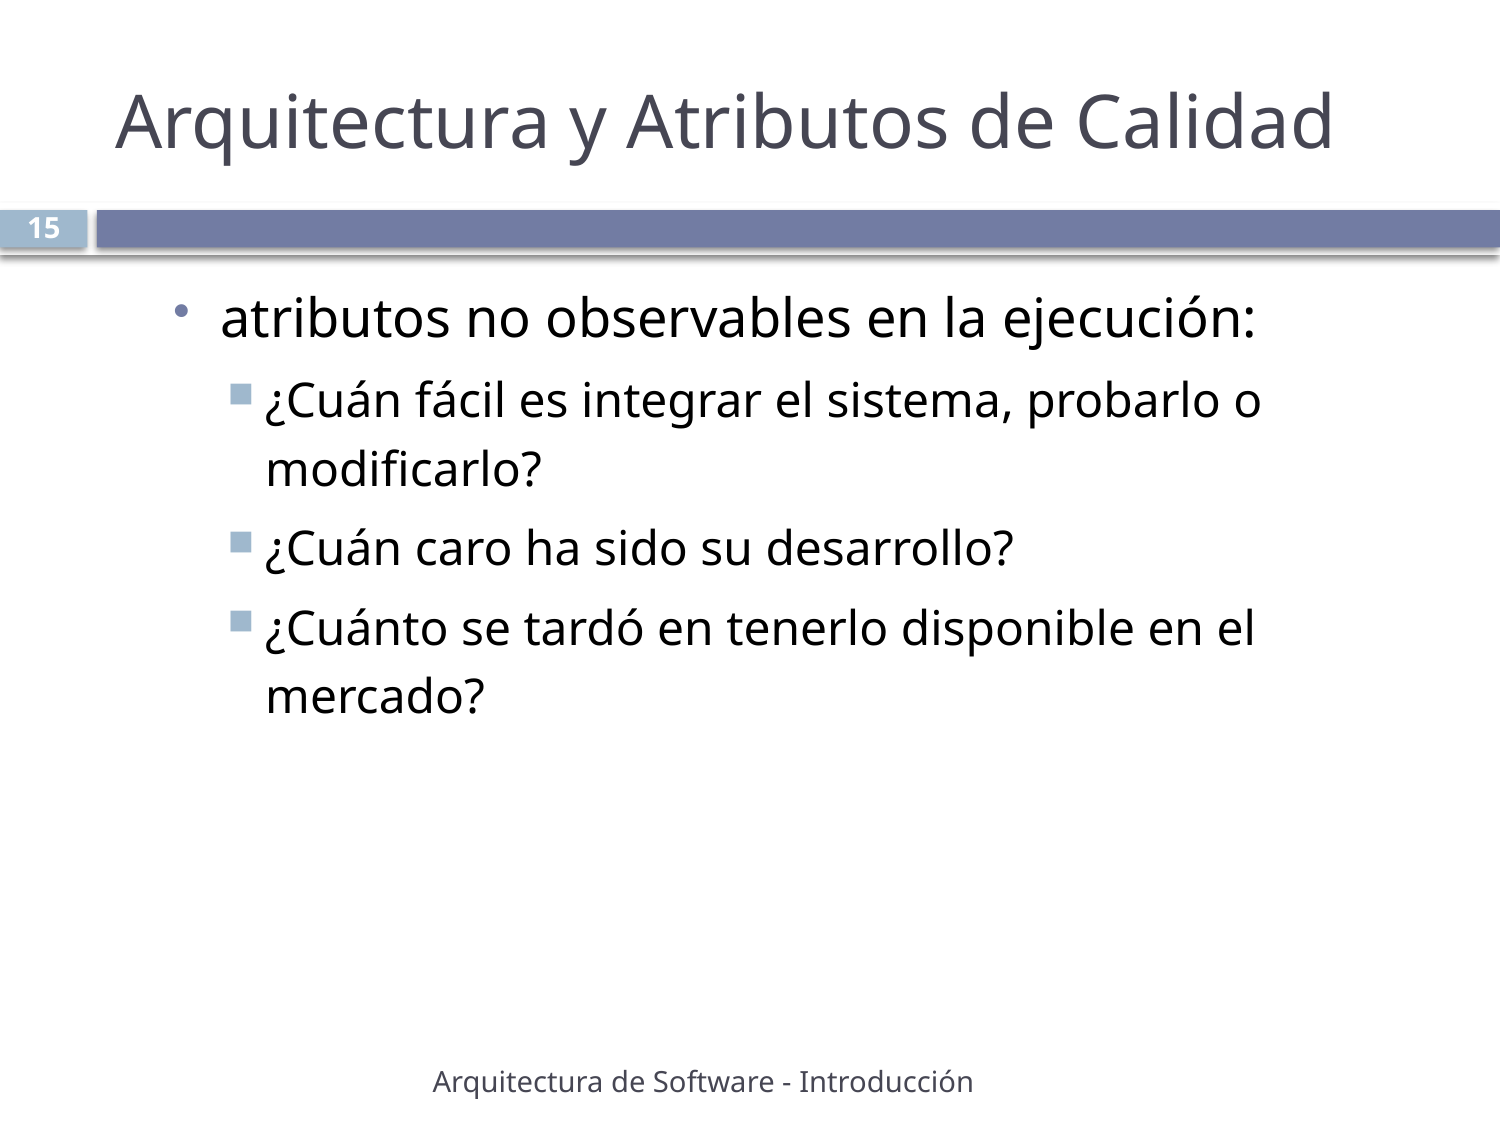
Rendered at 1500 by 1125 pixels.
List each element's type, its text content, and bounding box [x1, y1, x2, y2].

slide_number 15 [0, 208, 88, 249]
title Arquitectura y Atributos de Calidad [100, 37, 1438, 200]
list atributos no observables en la ejecución: ¿Cuán fácil es integrar el sistema, probarlo o modificarlo? ¿Cuán caro ha sido su desarrollo? ¿Cuánto se tardó en tenerlo disponible en el mercado? [100, 262, 1438, 1020]
footer Arquitectura de Software - Introducción [99, 1053, 990, 1114]
